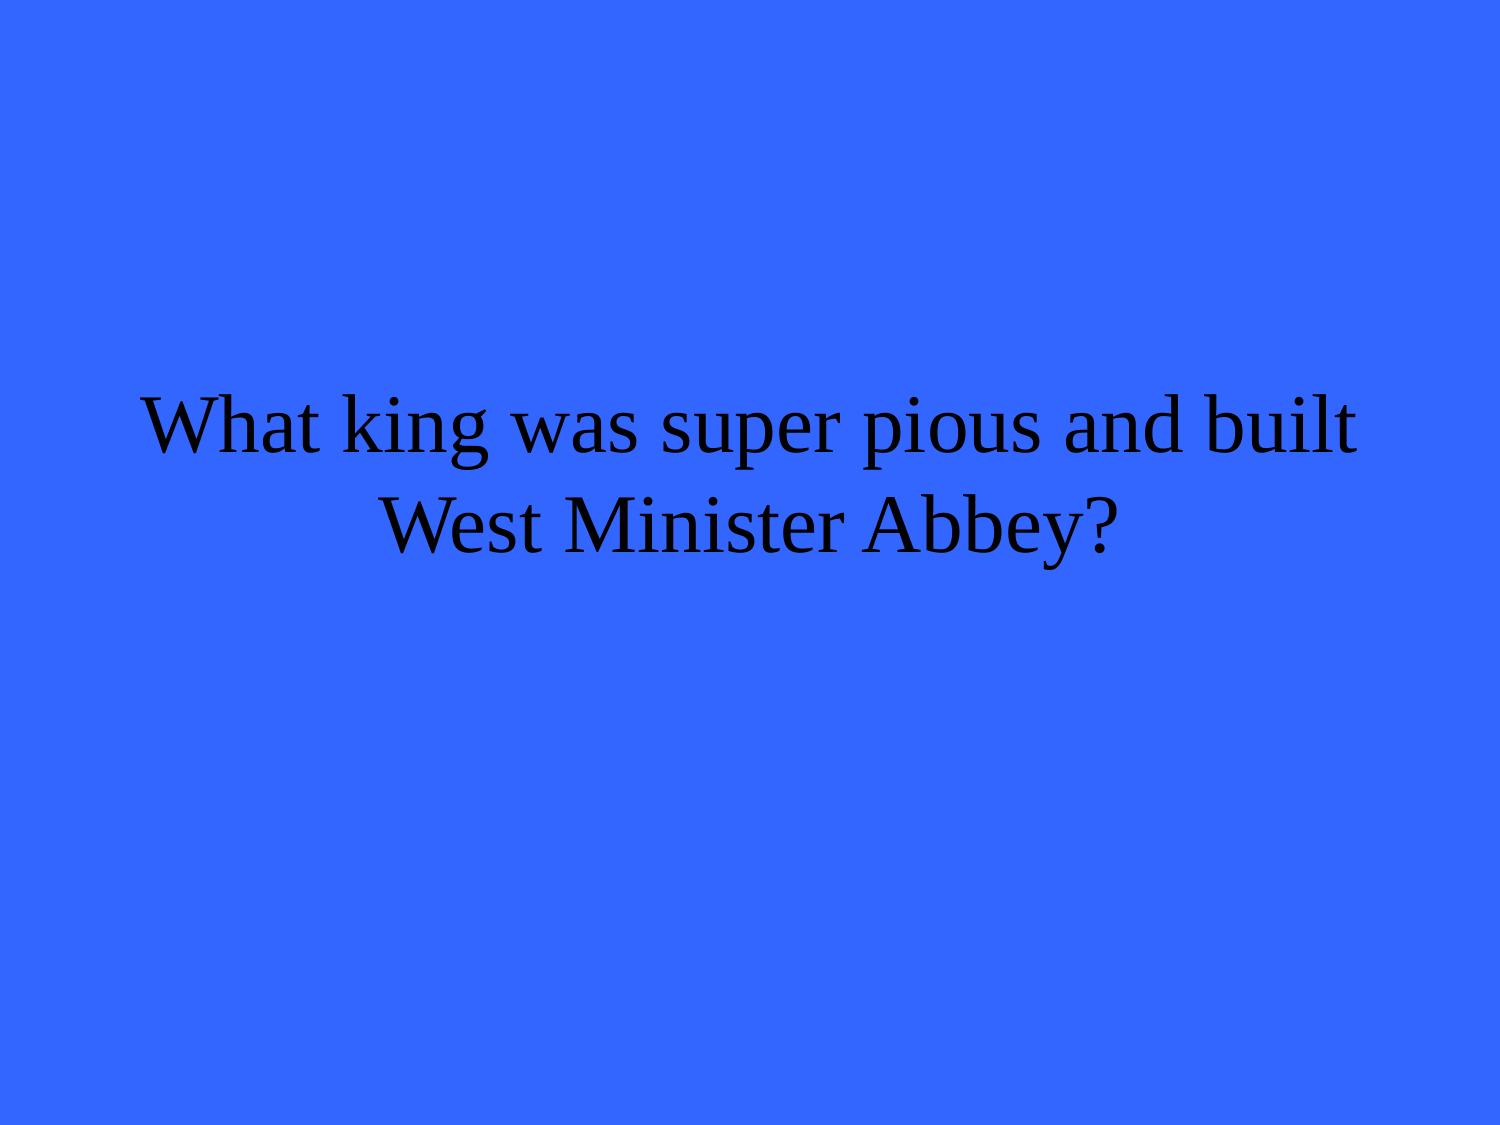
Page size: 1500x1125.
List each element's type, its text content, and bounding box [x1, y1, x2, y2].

title What king was super pious and built West Minister Abbey? [112, 374, 1388, 563]
